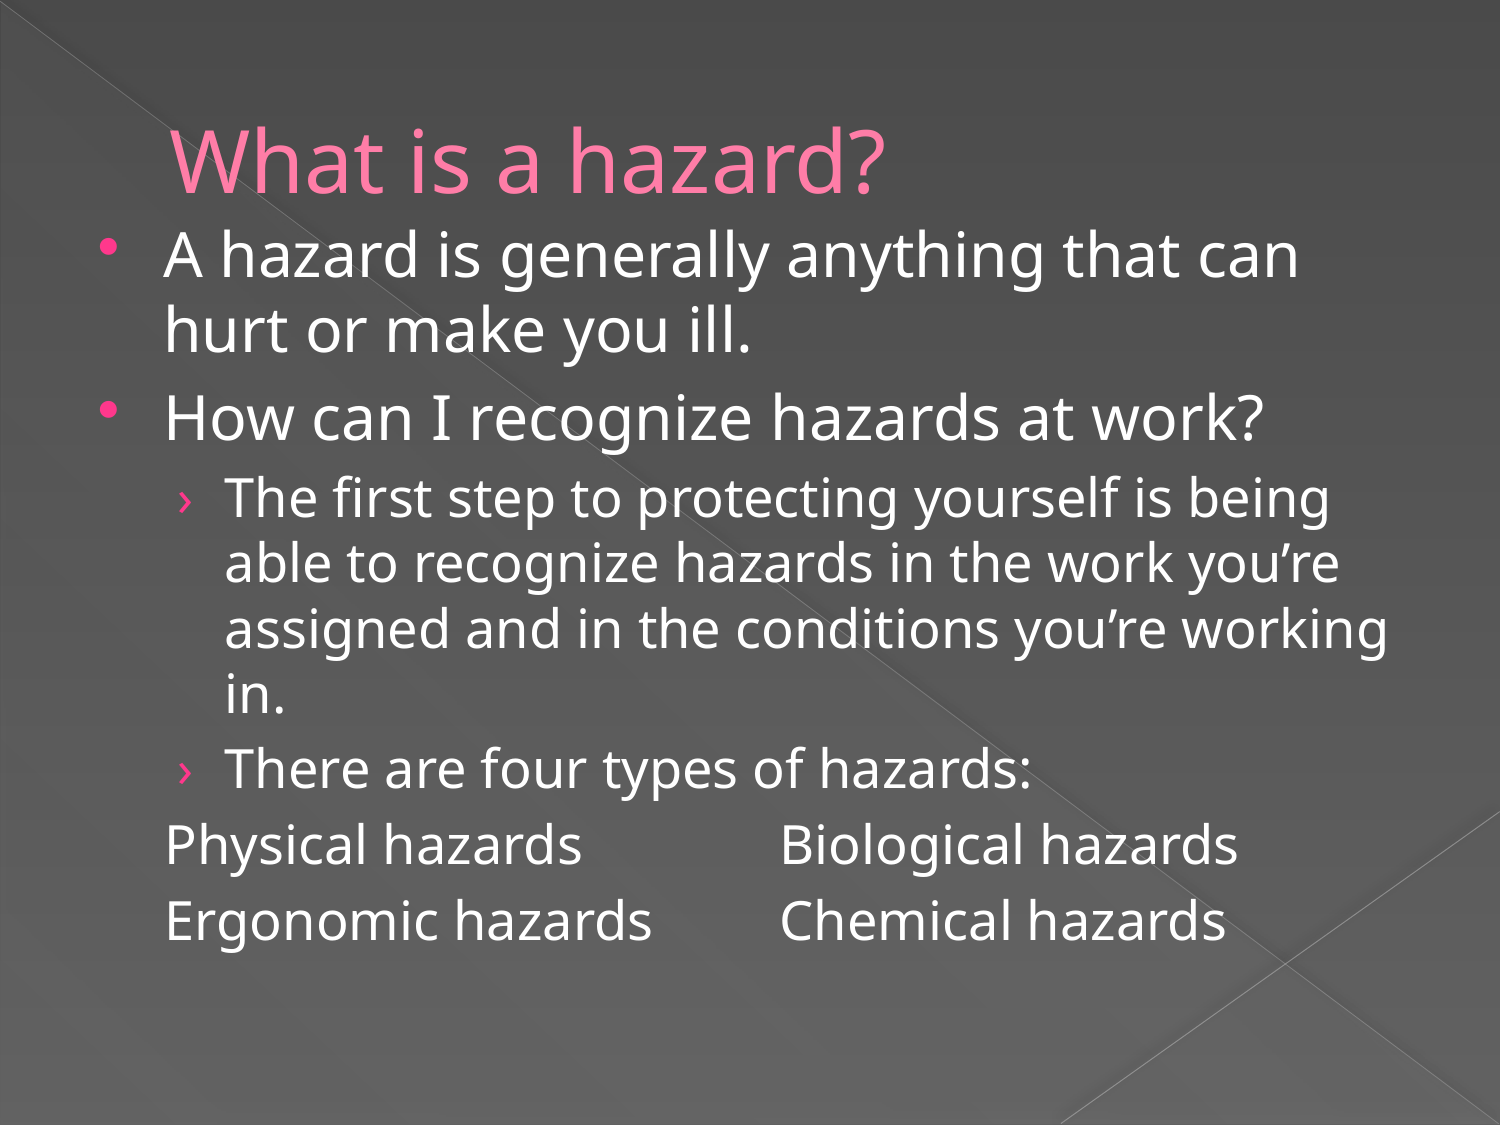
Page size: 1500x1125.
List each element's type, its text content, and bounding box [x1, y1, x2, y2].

list A hazard is generally anything that can hurt or make you ill. How can I recognize hazards at work? The first step to protecting yourself is being able to recognize hazards in the work you’re assigned and in the conditions you’re working in. There are four types of hazards: Physical hazards Biological hazards Ergonomic hazards Chemical hazards [75, 208, 1425, 1005]
title What is a hazard? [75, 43, 1425, 208]
